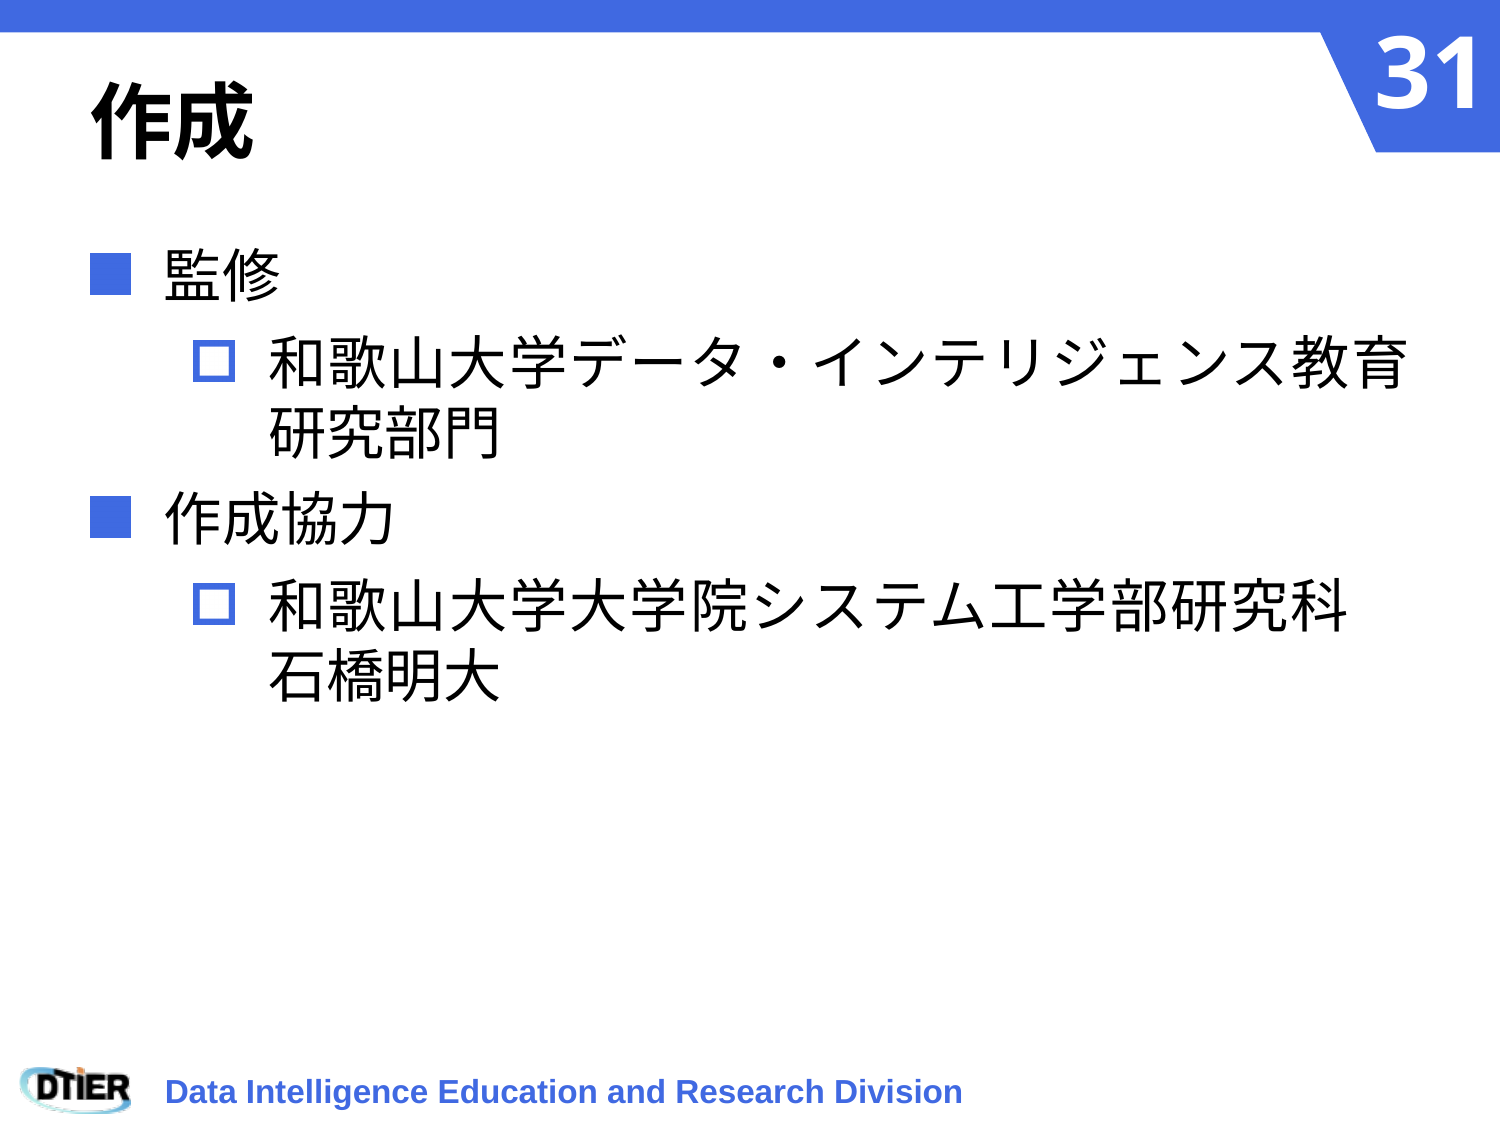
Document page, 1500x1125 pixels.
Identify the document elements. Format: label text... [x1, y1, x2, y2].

picture [193, 583, 235, 625]
list 監修 和歌山大学データ・インテリジェンス教育研究部門 作成協力 和歌山大学大学院システム工学部研究科 石橋明大 [75, 231, 1425, 1038]
picture [193, 340, 235, 382]
picture [90, 253, 131, 295]
picture [19, 1067, 131, 1114]
picture [90, 496, 131, 538]
title 作成 [75, 59, 1397, 180]
